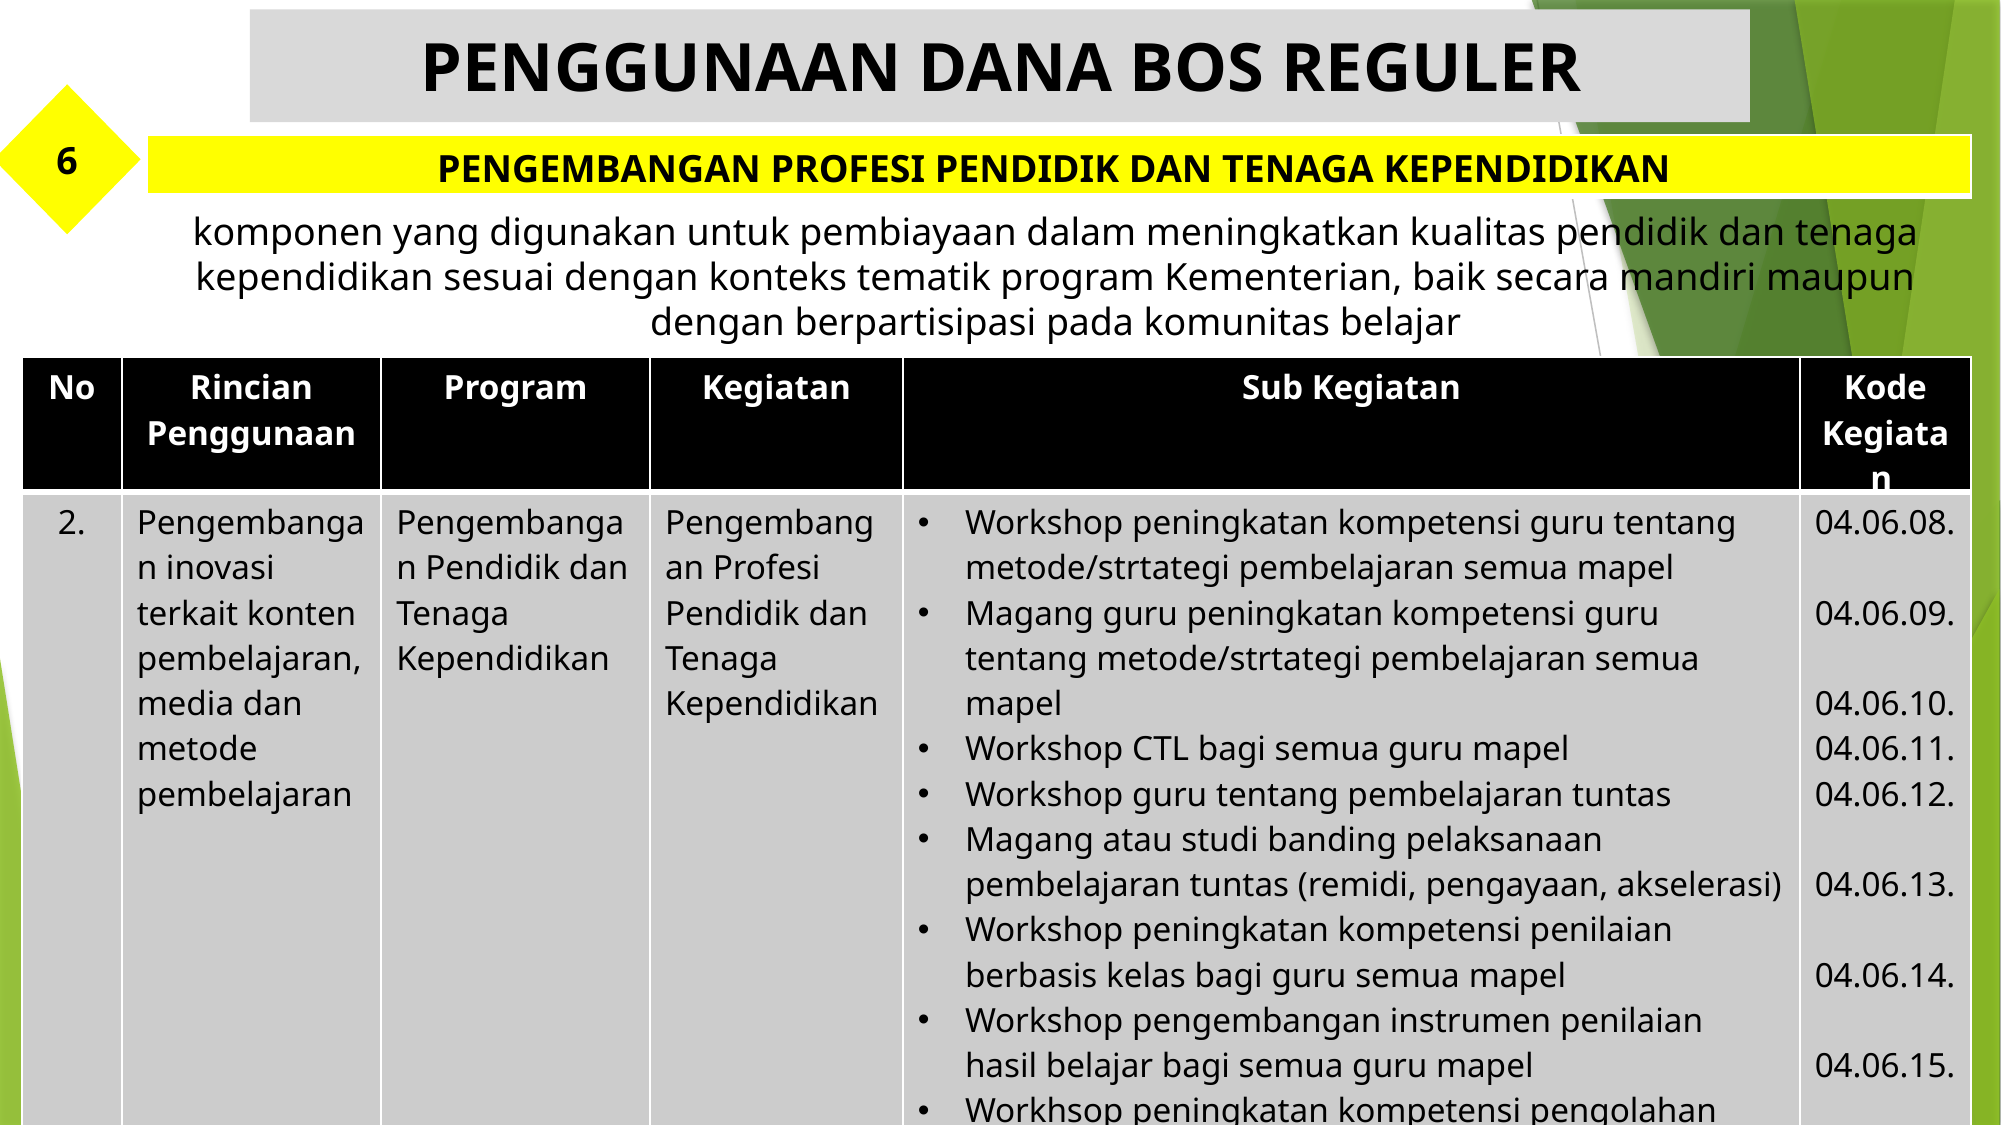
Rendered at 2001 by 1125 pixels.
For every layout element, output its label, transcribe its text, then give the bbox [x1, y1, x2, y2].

table_header Kode Kegiatan [1801, 358, 1970, 489]
table_header PENGEMBANGAN PROFESI PENDIDIK DAN TENAGA KEPENDIDIKAN [148, 136, 1970, 193]
table_header Sub Kegiatan [904, 358, 1799, 489]
table_header Program [382, 358, 649, 489]
table_cell 2. [23, 495, 121, 1125]
table_cell 04.06.08. 04.06.09. 04.06.10. 04.06.11. 04.06.12. 04.06.13. 04.06.14. 04.06.15. 04.06.16. 04.06.24. [1801, 495, 1970, 1125]
table_header Kegiatan [651, 358, 902, 489]
table_cell Pengembangan Profesi Pendidik dan Tenaga Kependidikan [651, 495, 902, 1125]
table_cell Workshop peningkatan kompetensi guru tentang metode/strtategi pembelajaran semua mapel Magang guru peningkatan kompetensi guru tentang metode/strtategi pembelajaran semua mapel Workshop CTL bagi semua guru mapel Workshop guru tentang pembelajaran tuntas Magang atau studi banding pelaksanaan pembelajaran tuntas (remidi, pengayaan, akselerasi) Workshop peningkatan kompetensi penilaian berbasis kelas bagi guru semua mapel Workshop pengembangan instrumen penilaian hasil belajar bagi semua guru mapel Workhsop peningkatan kompetensi pengolahan hasil penilaian hasil belajar peserta didik Pemantauan pembelajaran semua mapel/guru Pembuatan Media Pembelajaran [904, 495, 1799, 1125]
text_box 6 [0, 82, 142, 236]
table_header Rincian Penggunaan [123, 358, 380, 489]
table_cell Pengembangan inovasi terkait konten pembelajaran, media dan metode pembelajaran [123, 495, 380, 1125]
text_box [248, 8, 1751, 124]
text_box komponen yang digunakan untuk pembiayaan dalam meningkatkan kualitas pendidik dan tenaga kependidikan sesuai dengan konteks tematik program Kementerian, baik secara mandiri maupun dengan berpartisipasi pada komunitas belajar [140, 200, 1972, 351]
table_header No [23, 358, 121, 489]
table_cell Pengembangan Pendidik dan Tenaga Kependidikan [382, 495, 649, 1125]
text_box PENGGUNAAN DANA BOS REGULER [252, 17, 1750, 113]
